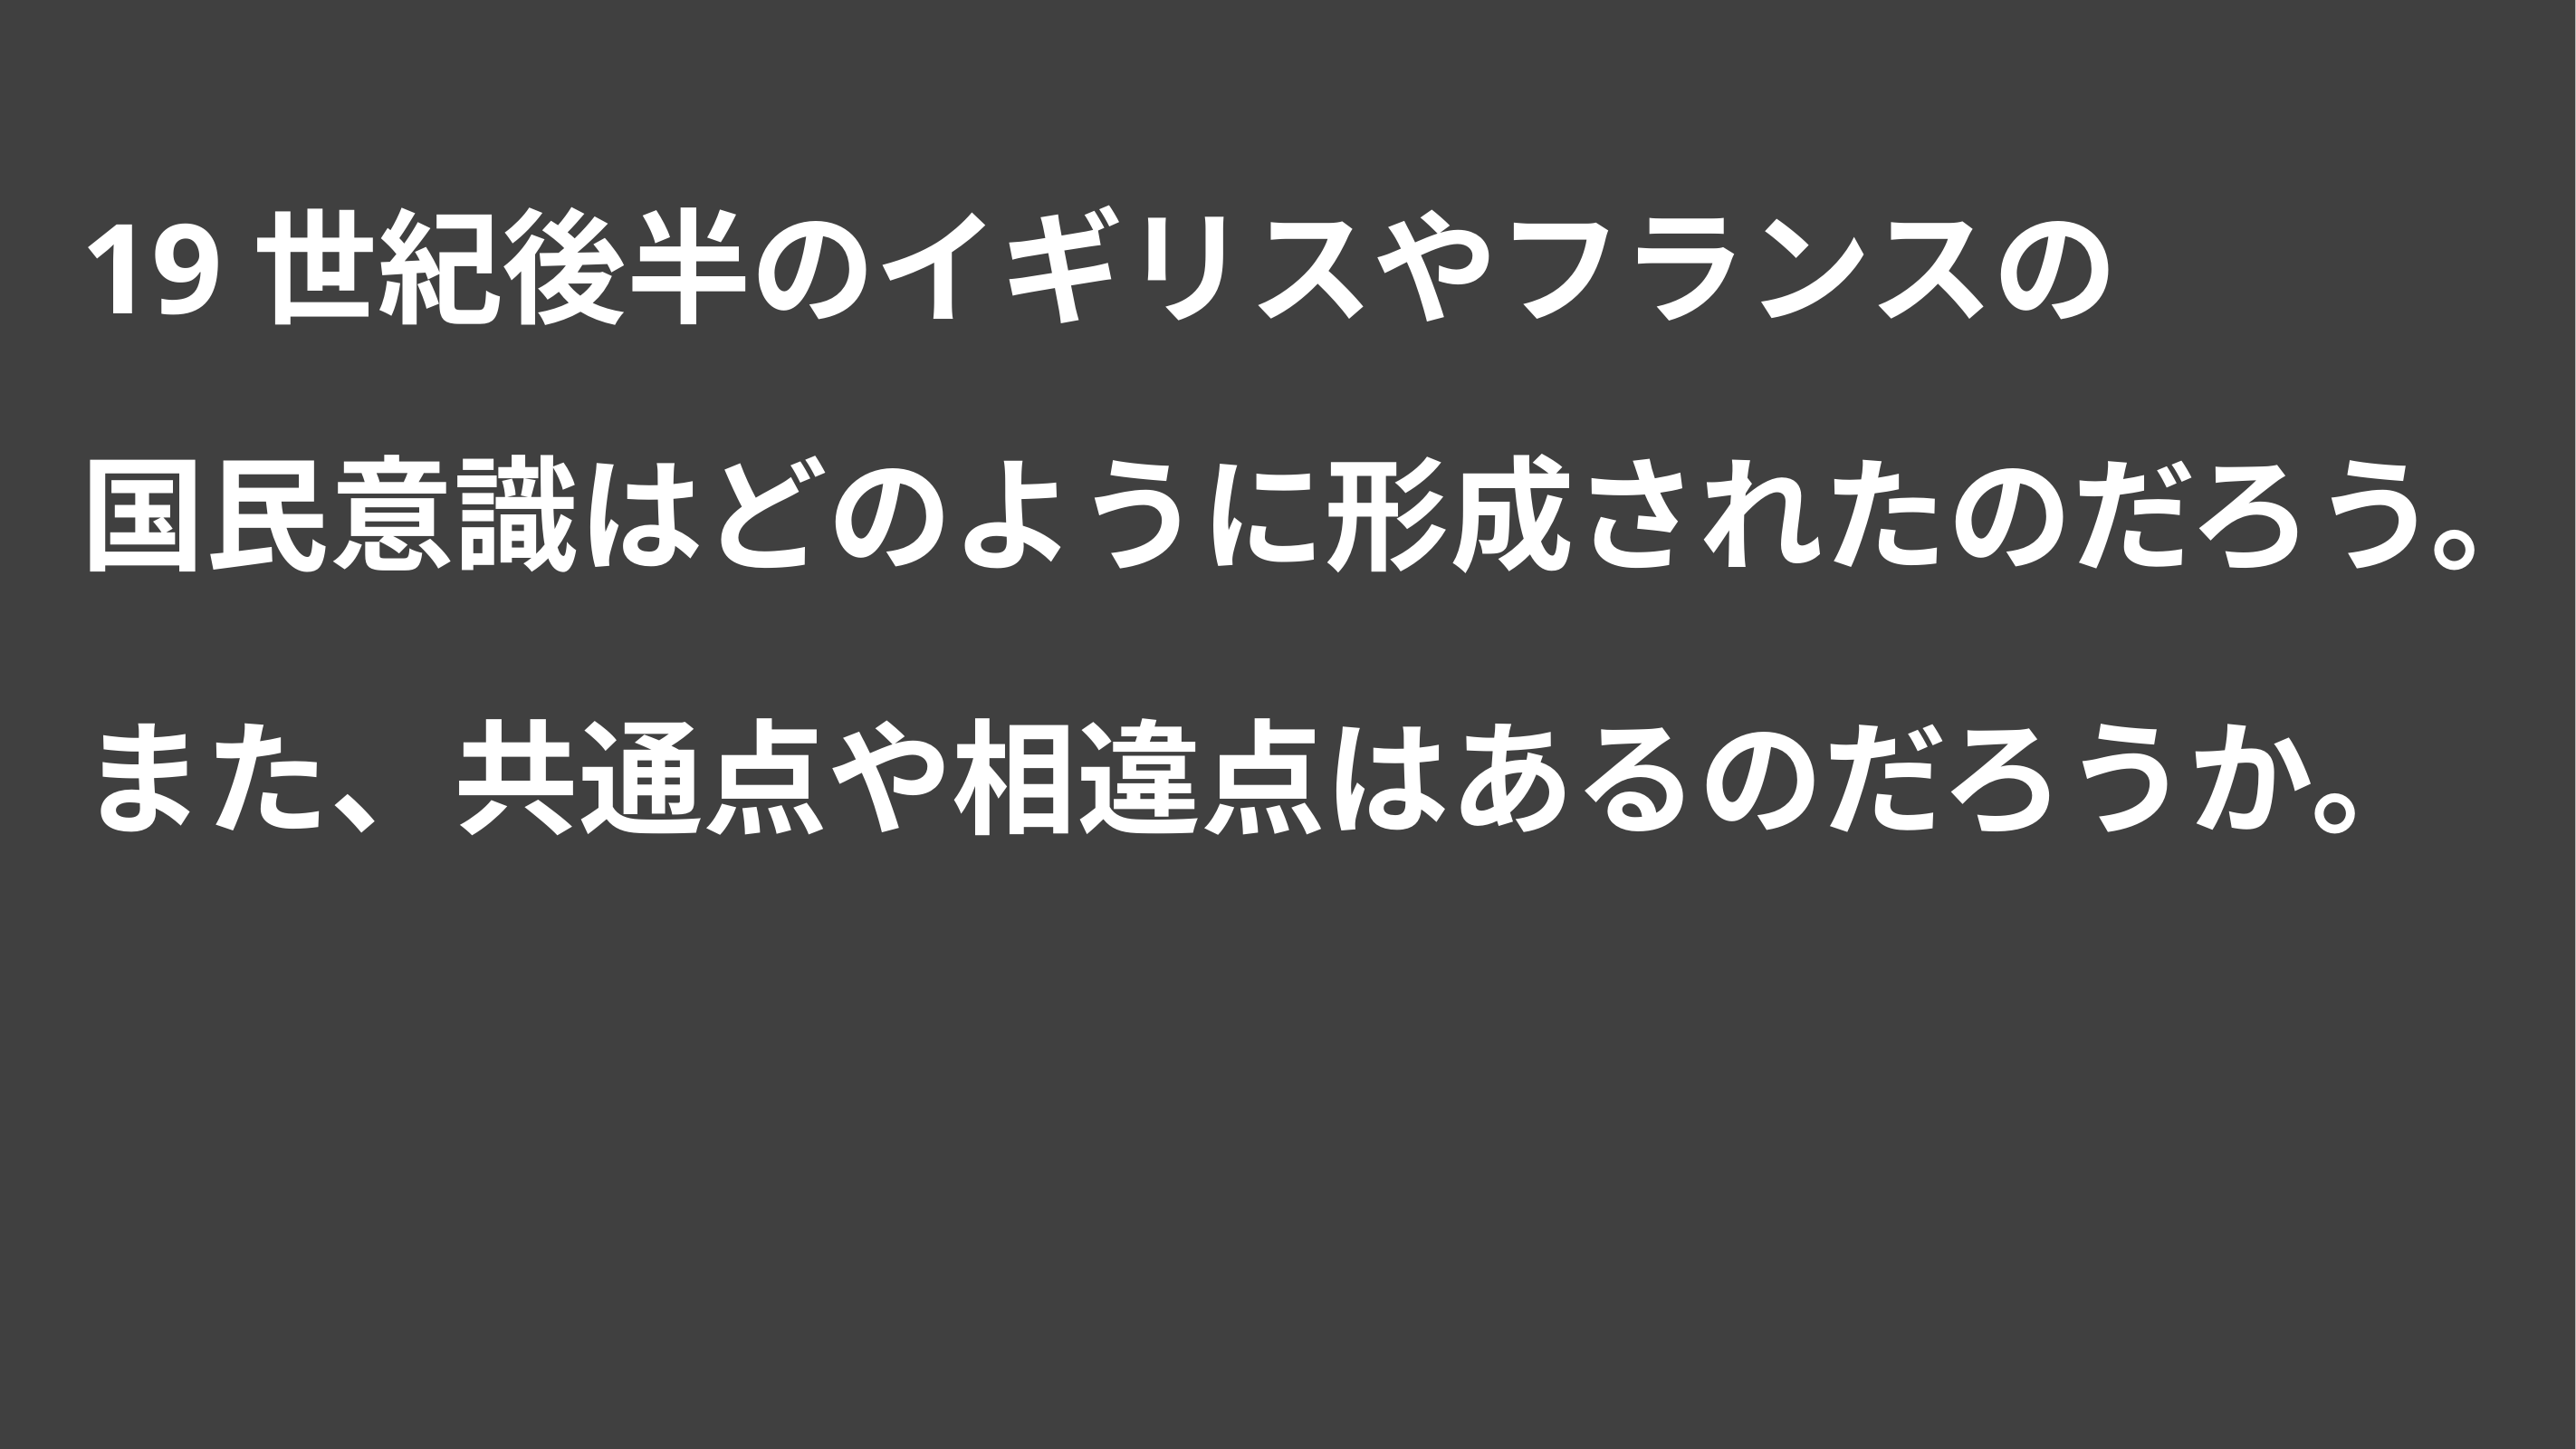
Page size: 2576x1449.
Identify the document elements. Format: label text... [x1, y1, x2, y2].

list 19世紀後半のイギリスやフランスの 国民意識はどのように形成されたのだろう。 また、共通点や相違点はあるのだろうか。 [67, 198, 2546, 1049]
